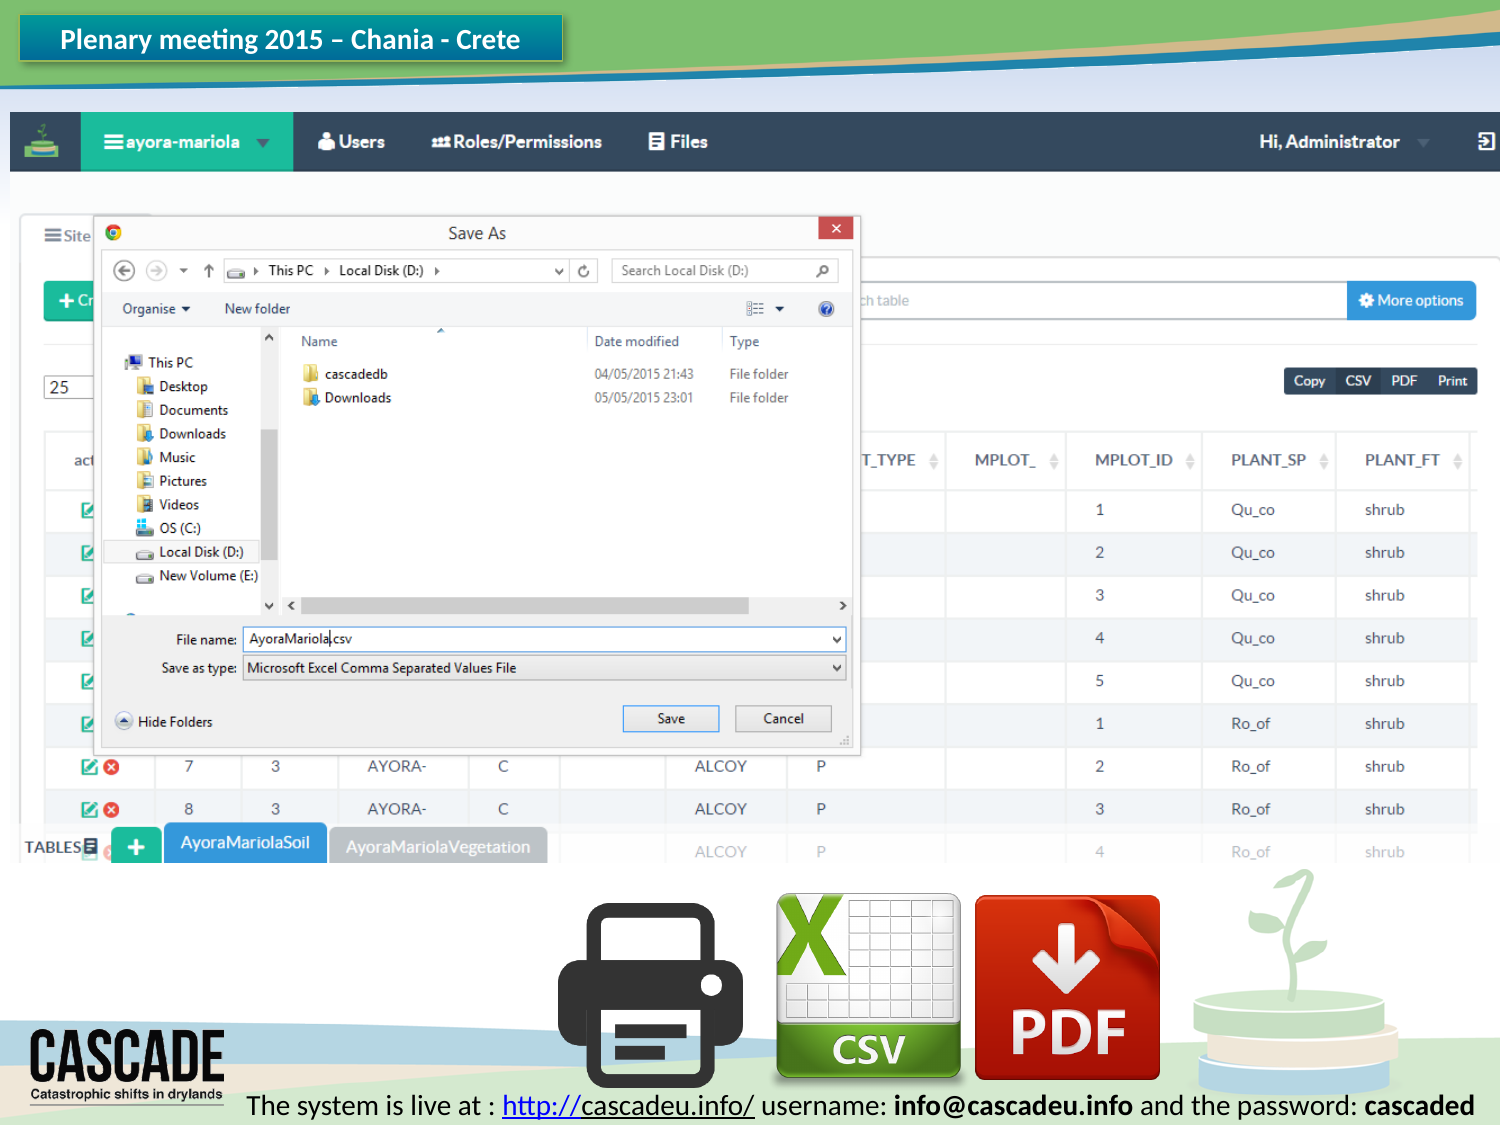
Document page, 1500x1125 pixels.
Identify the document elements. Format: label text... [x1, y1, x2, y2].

picture [0, 0, 1500, 90]
picture [558, 903, 743, 1088]
text_box The system is live at : http://cascadeu.info/ username: info@cascadeu.info and the password: cascaded [231, 1078, 1495, 1125]
picture [762, 879, 1160, 1093]
picture [29, 1029, 224, 1106]
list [9, 112, 1500, 863]
